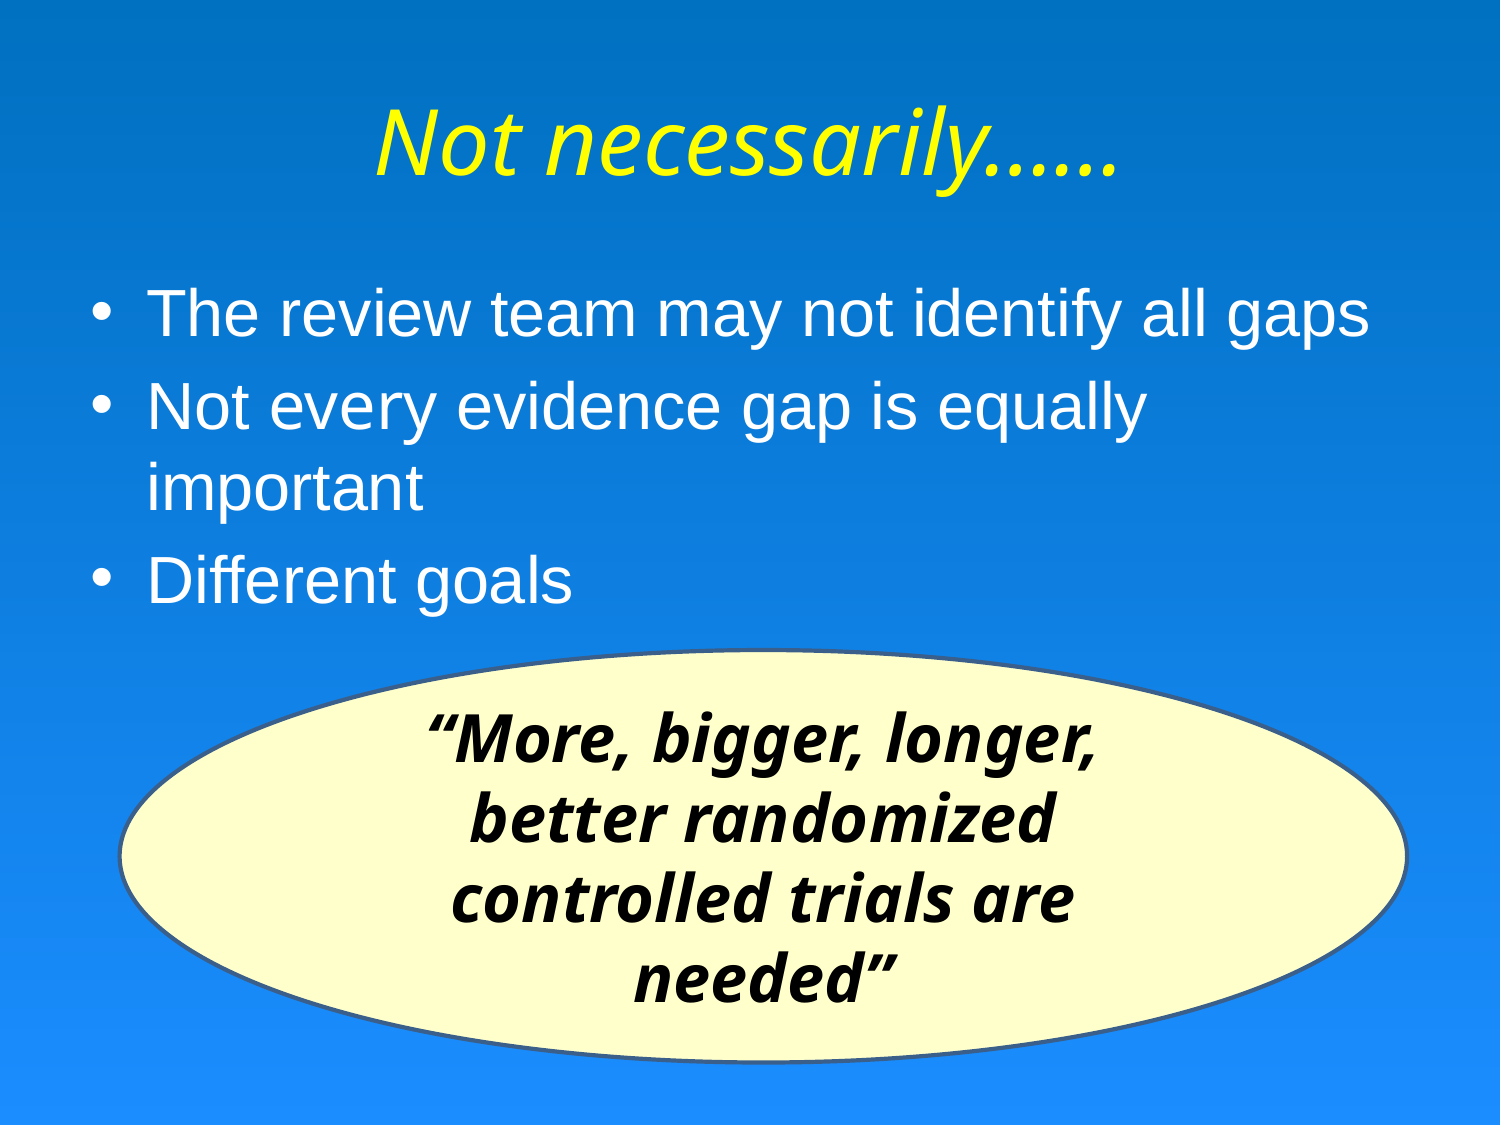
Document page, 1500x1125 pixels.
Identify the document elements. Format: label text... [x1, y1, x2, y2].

list The review team may not identify all gaps Not every evidence gap is equally important Different goals [74, 262, 1426, 563]
title Not necessarily…… [74, 44, 1426, 233]
text_box “More, bigger, longer, better randomized controlled trials are needed” [117, 647, 1410, 1065]
